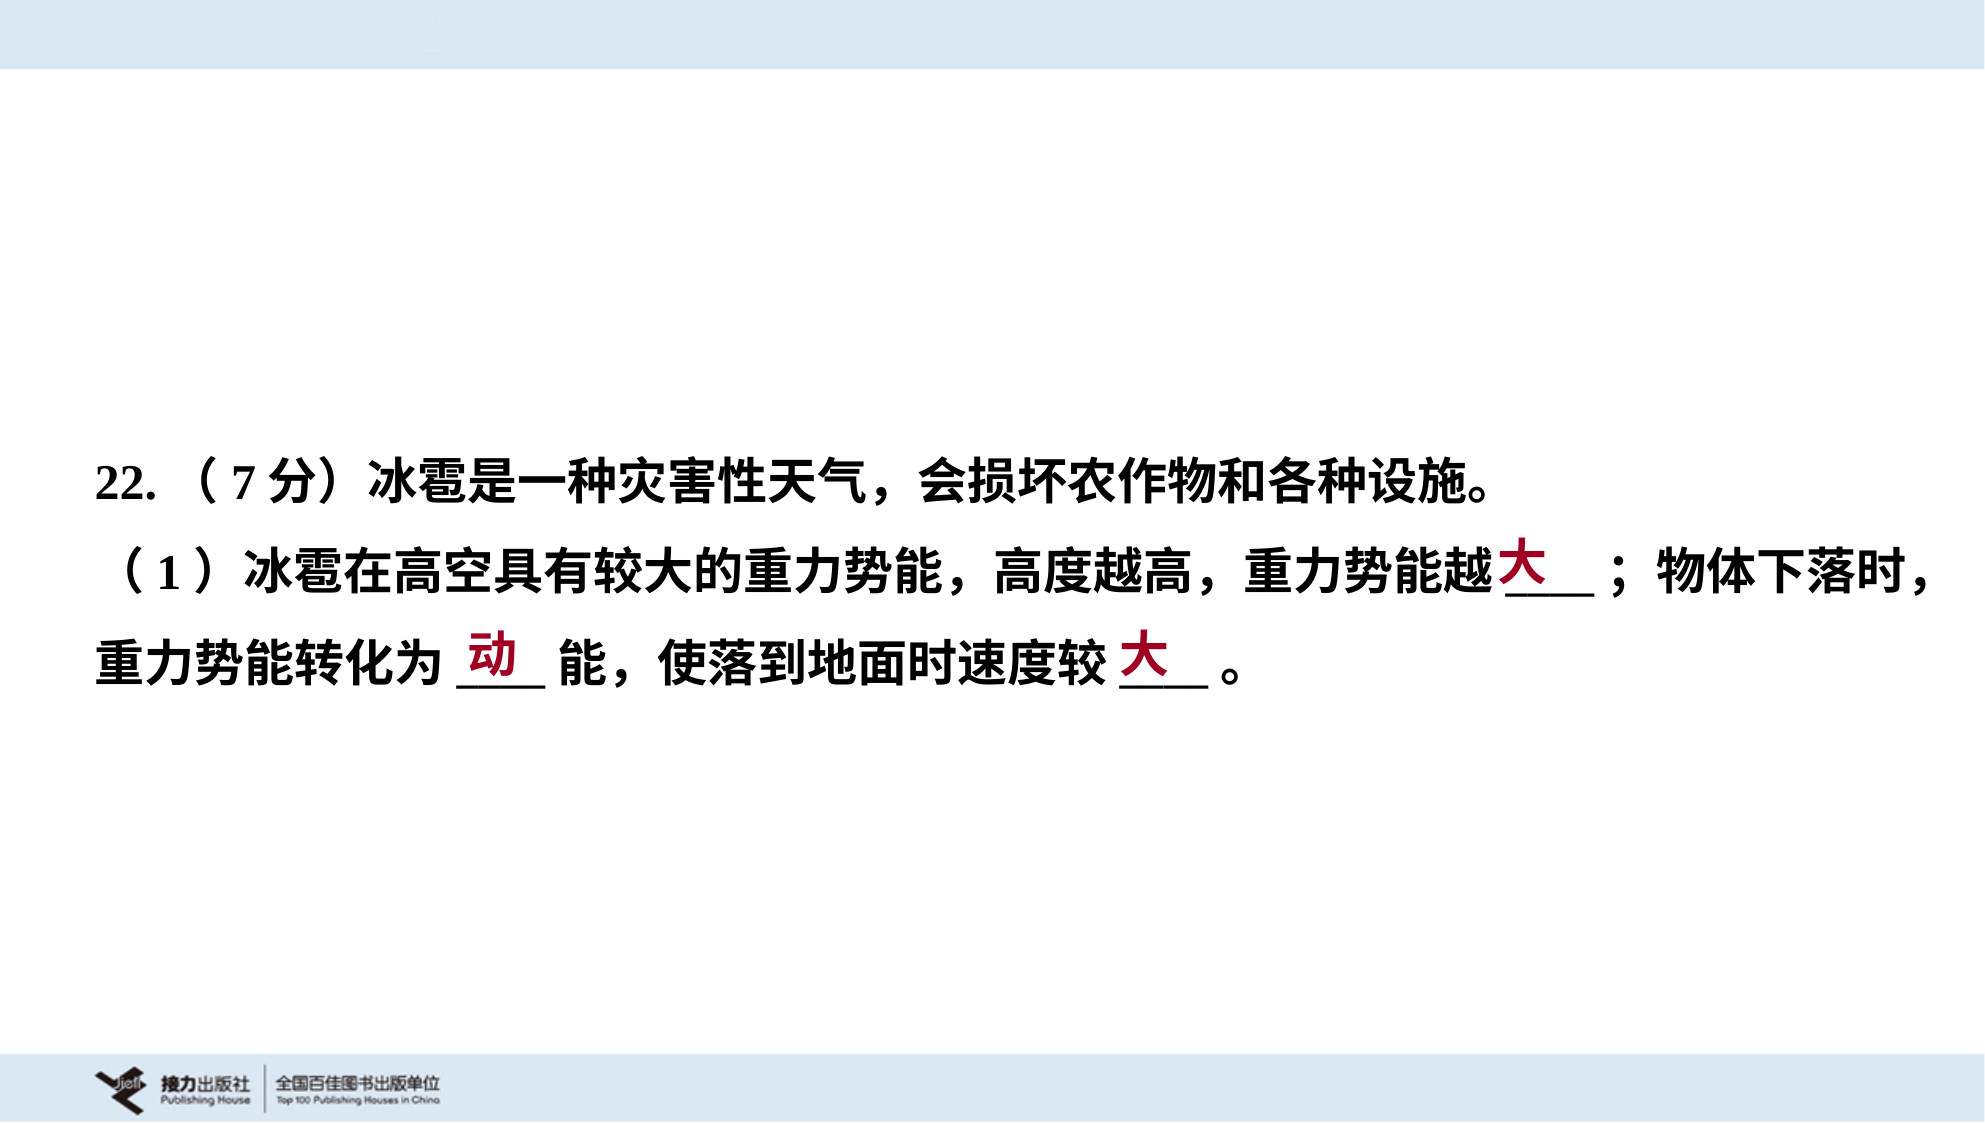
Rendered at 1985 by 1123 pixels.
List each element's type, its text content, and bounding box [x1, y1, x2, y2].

text_box 大 [1479, 503, 1566, 591]
text_box 动 [448, 594, 536, 683]
picture [0, 0, 1985, 1122]
text_box 22.（7分）冰雹是一种灾害性天气，会损坏农作物和各种设施。 [94, 422, 1892, 507]
text_box 大 [1101, 594, 1189, 683]
text_box （1）冰雹在高空具有较大的重力势能，高度越高，重力势能越____；物体下落时， 重力势能转化为____能，使落到地面时速度较____。 [94, 507, 1892, 692]
